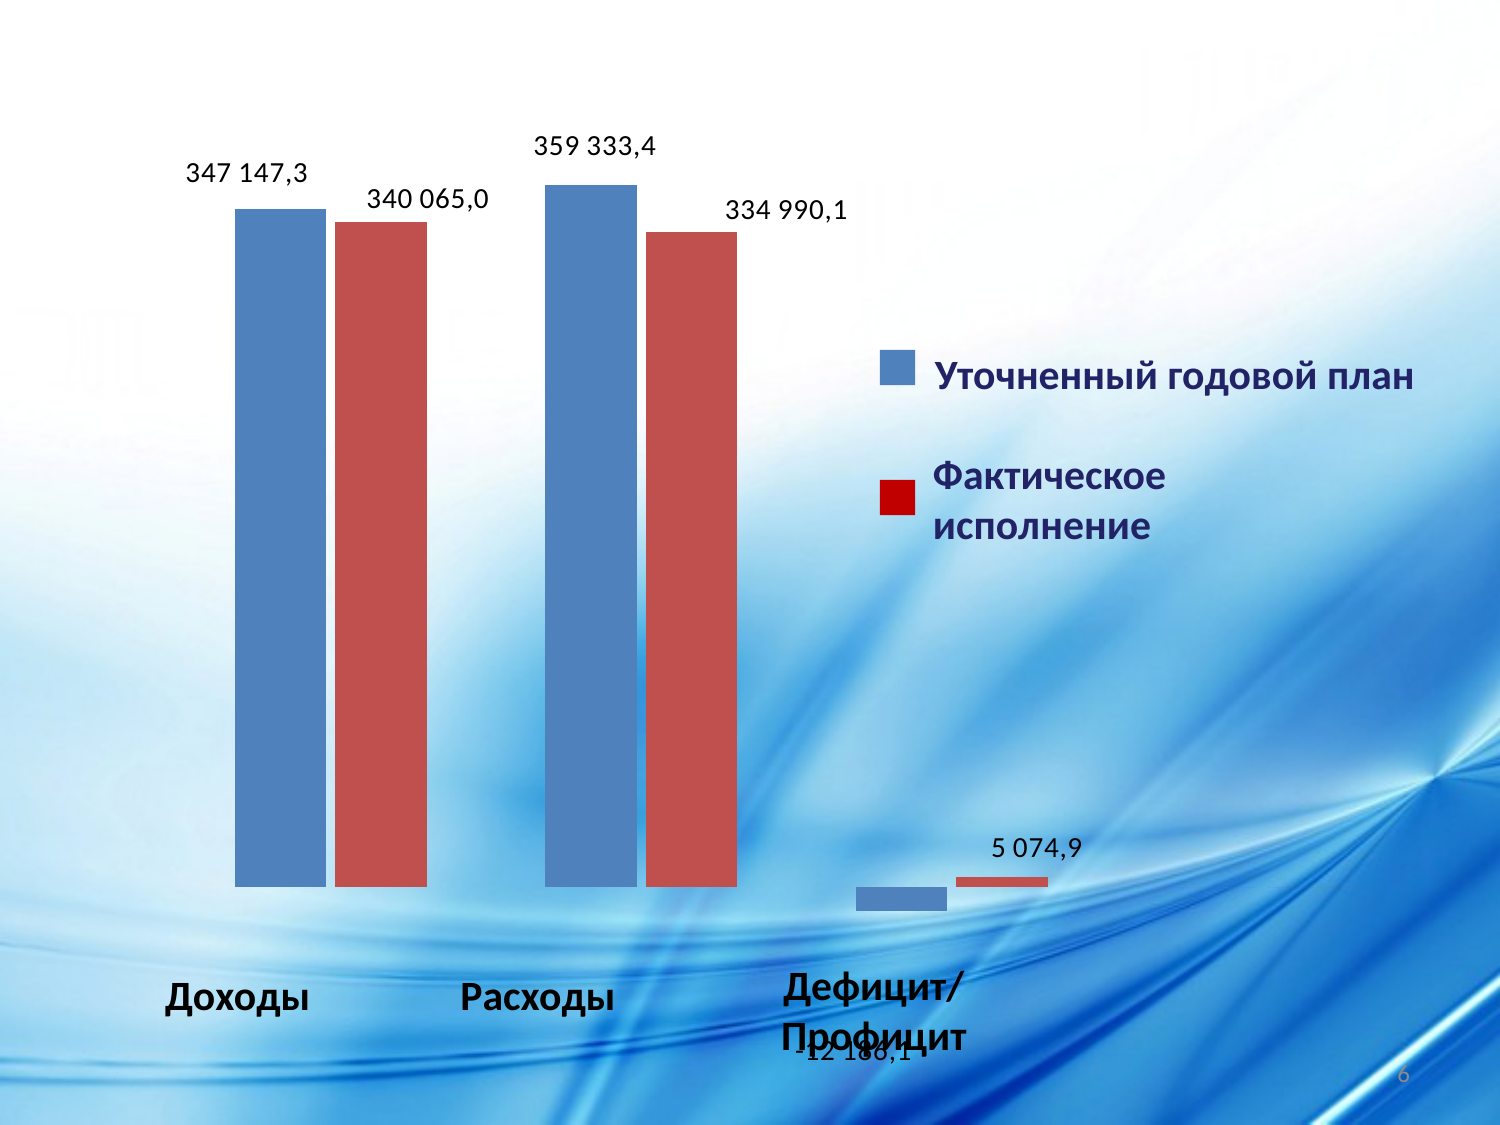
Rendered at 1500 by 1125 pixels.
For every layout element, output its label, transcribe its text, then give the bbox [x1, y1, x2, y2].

slide_number 6 [1074, 1091, 1425, 1103]
chart [148, 101, 1437, 1083]
picture [0, 0, 1500, 1125]
text_box Уточненный годовой план [1440, 326, 1449, 421]
